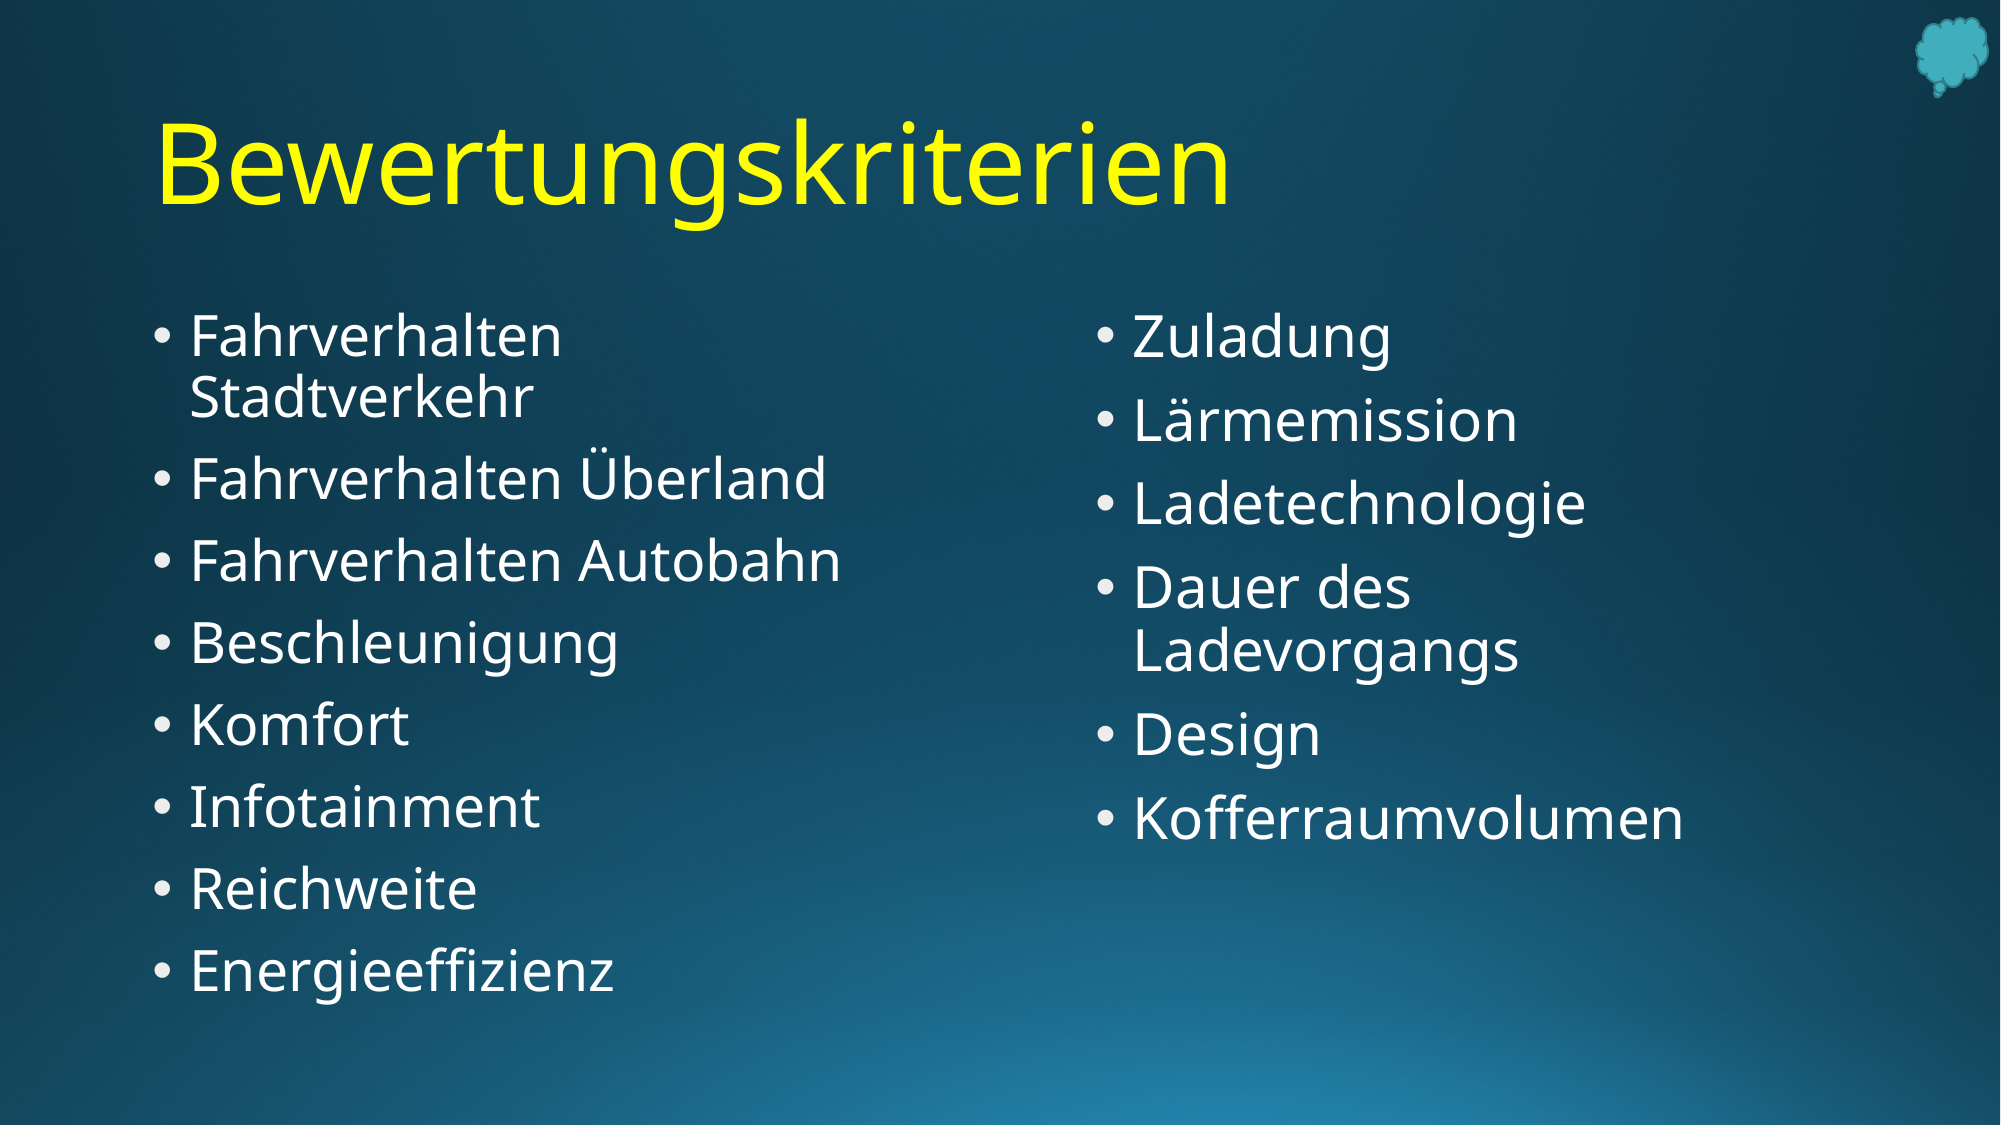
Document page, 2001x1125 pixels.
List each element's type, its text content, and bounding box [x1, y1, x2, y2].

list Zuladung Lärmemission Ladetechnologie Dauer des Ladevorgangs Design Kofferraumvolumen [1080, 299, 1760, 1014]
title Bewertungskriterien [137, 59, 1863, 278]
picture [0, 0, 2001, 1125]
list Fahrverhalten Stadtverkehr Fahrverhalten Überland Fahrverhalten Autobahn Beschleunigung Komfort Infotainment Reichweite Energieeffizienz [137, 299, 903, 1014]
